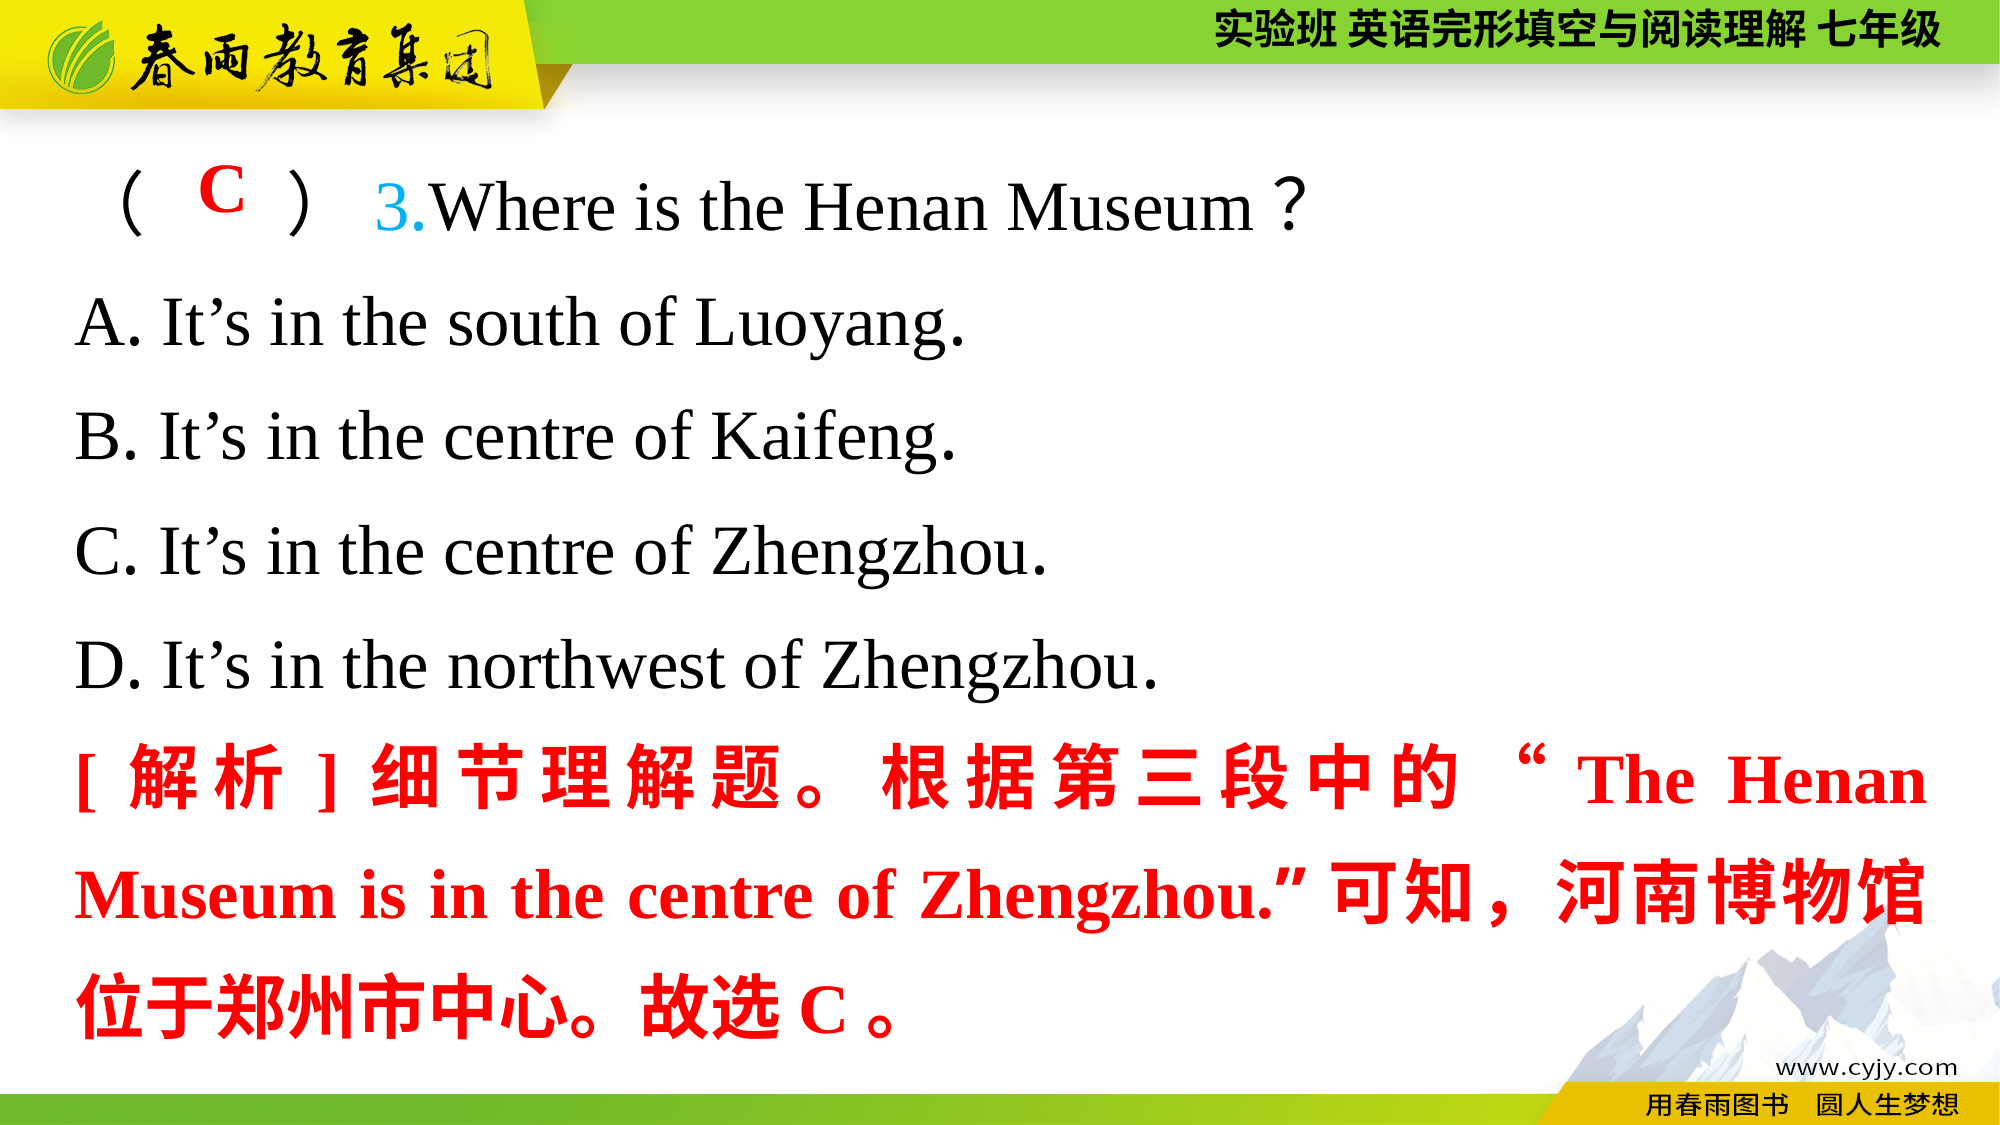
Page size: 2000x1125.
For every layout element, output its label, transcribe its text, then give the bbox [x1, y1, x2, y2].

list （ ）3.Where is the Henan Museum？ A. It’s in the south of Luoyang. B. It’s in the centre of Kaifeng. C. It’s in the centre of Zhengzhou. D. It’s in the northwest of Zhengzhou. [59, 122, 1944, 695]
text_box [解析]细节理解题。根据第三段中的“The Henan Museum is in the centre of Zhengzhou.”可知，河南博物馆位于郑州市中心。故选C。 [59, 695, 1944, 1055]
picture [0, 0, 2000, 1125]
text_box C [183, 133, 264, 234]
